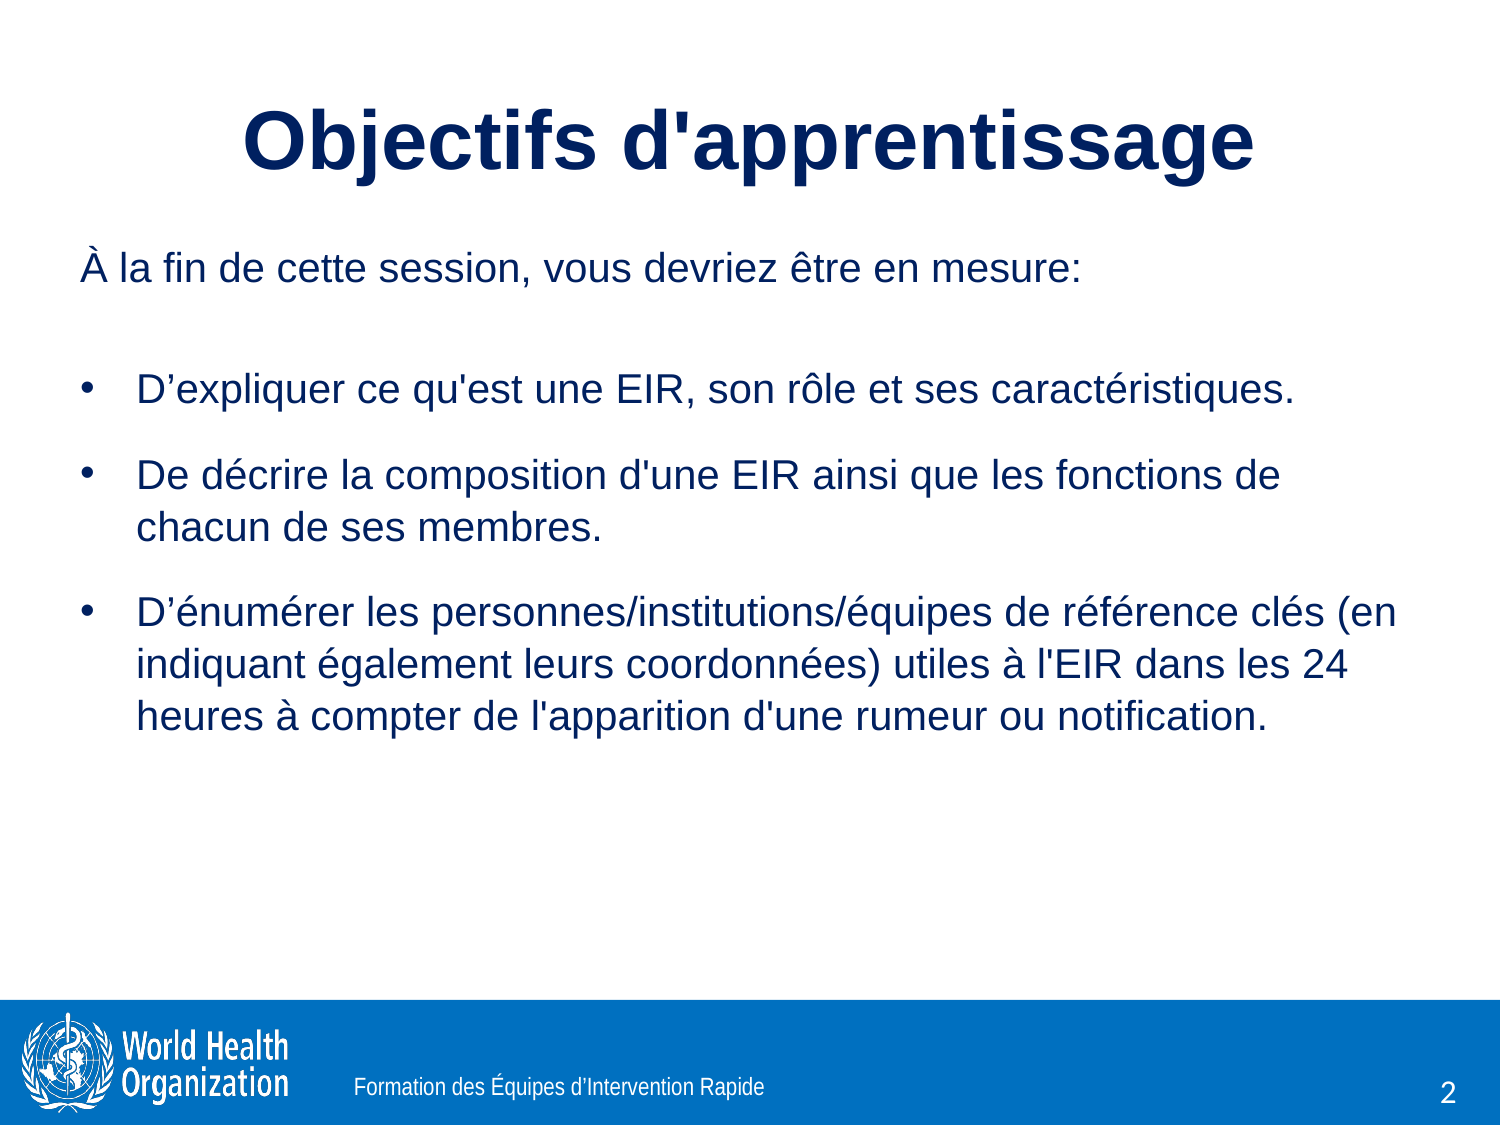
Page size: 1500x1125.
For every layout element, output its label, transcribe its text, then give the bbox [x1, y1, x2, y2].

list À la fin de cette session, vous devriez être en mesure: D’expliquer ce qu'est une EIR, son rôle et ses caractéristiques. De décrire la composition d'une EIR ainsi que les fonctions de chacun de ses membres. D’énumérer les personnes/institutions/équipes de référence clés (en indiquant également leurs coordonnées) utiles à l'EIR dans les 24 heures à compter de l'apparition d'une rumeur ou notification. [64, 231, 1415, 1047]
picture [21, 1012, 288, 1113]
title Objectifs d'apprentissage [75, 42, 1425, 231]
